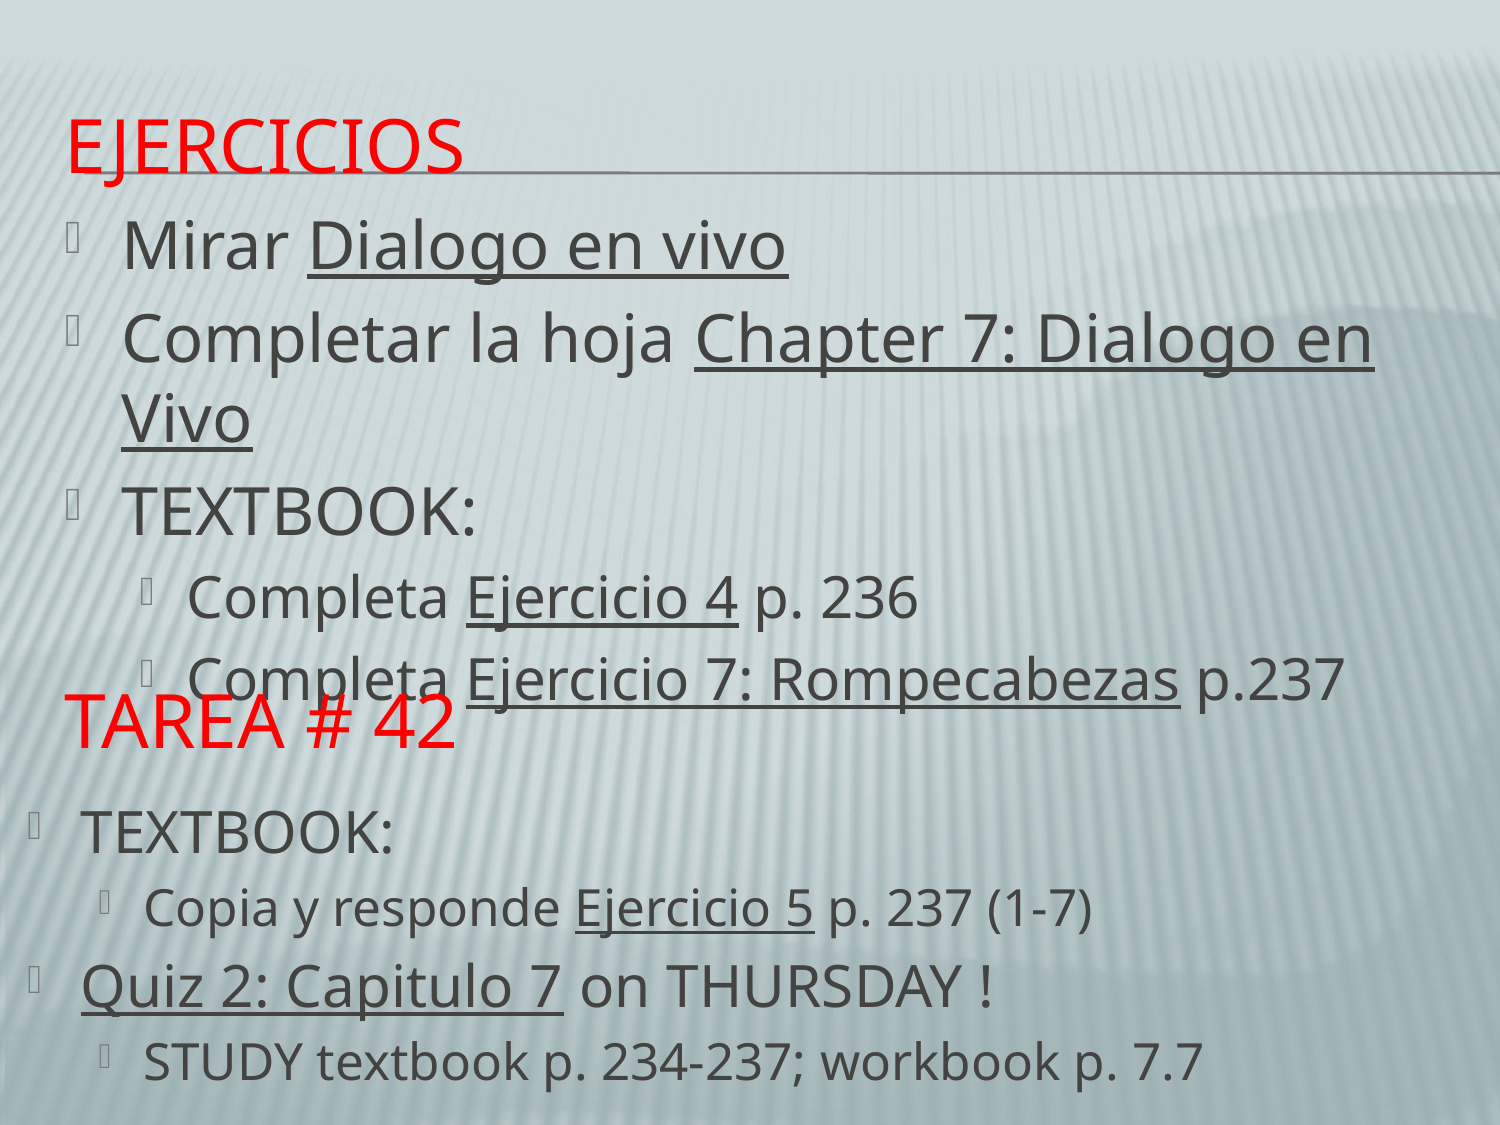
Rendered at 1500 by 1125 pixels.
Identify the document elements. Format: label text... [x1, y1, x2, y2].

text_box Tarea # 42 [49, 649, 1475, 787]
list Mirar Dialogo en vivo Completar la hoja Chapter 7: Dialogo en Vivo TEXTBOOK: Completa Ejercicio 4 p. 236 Completa Ejercicio 7: Rompecabezas p.237 [50, 195, 1475, 649]
text_box TEXTBOOK: Copia y responde Ejercicio 5 p. 237 (1-7) Quiz 2: Capitulo 7 on THURSDAY ! STUDY textbook p. 234-237; workbook p. 7.7 [12, 787, 1500, 1100]
title Ejercicios [50, 75, 1475, 195]
